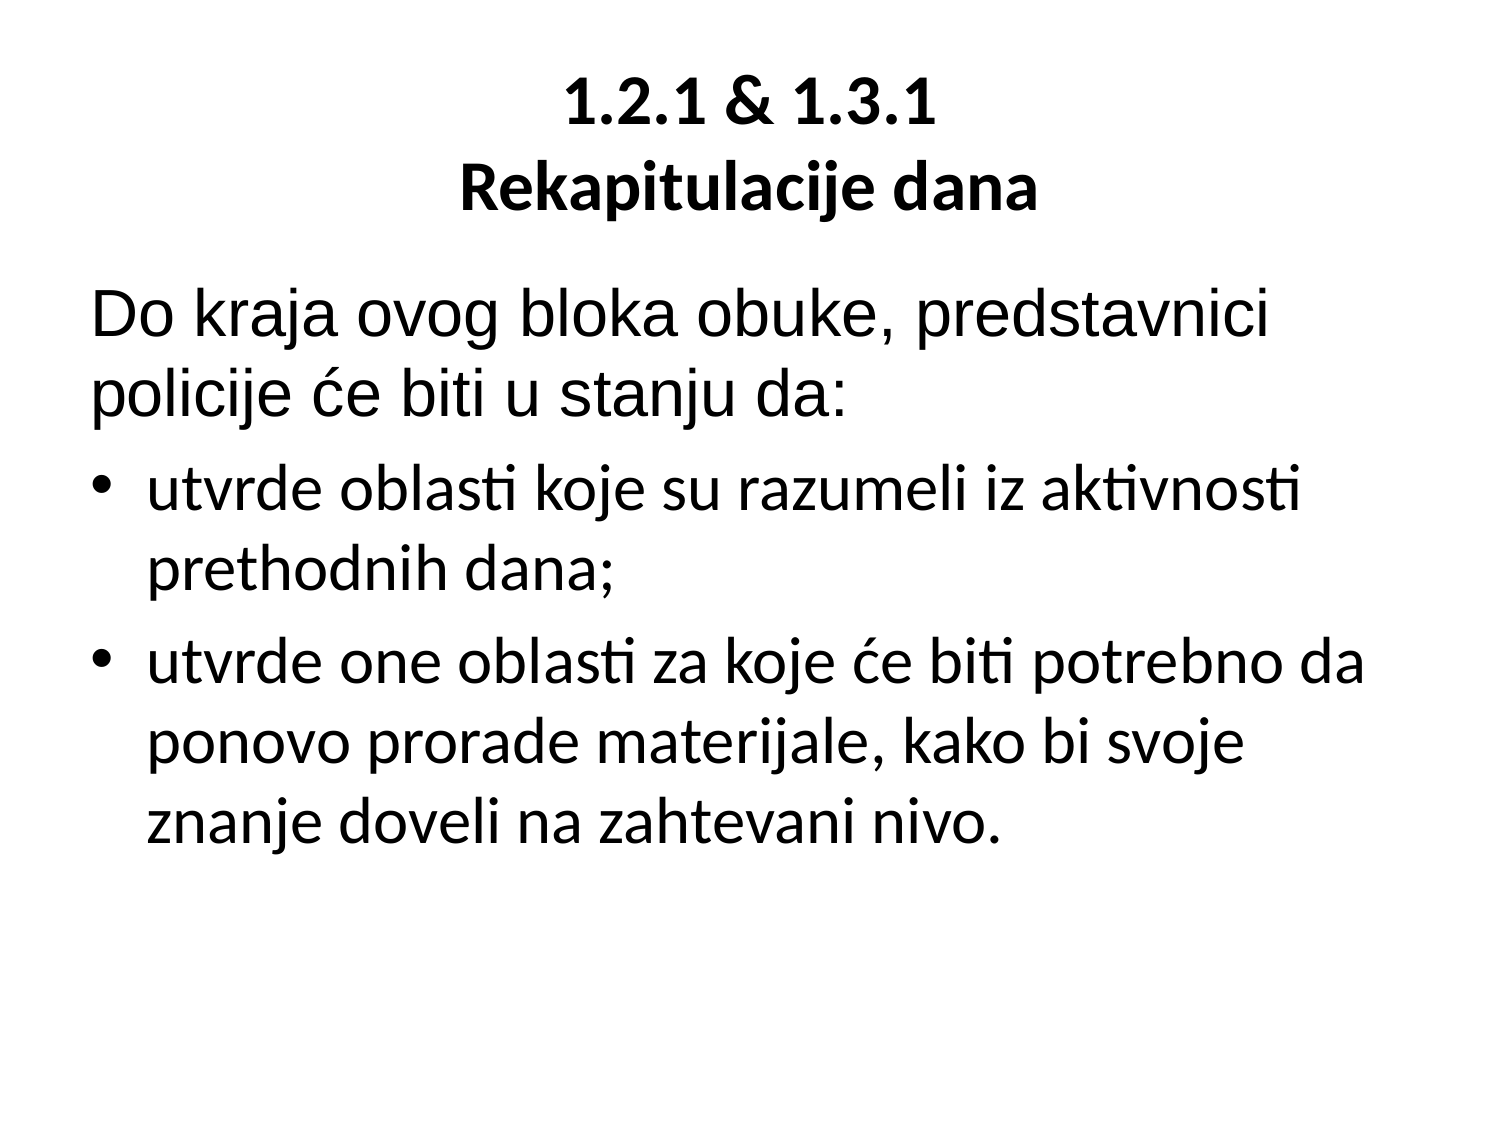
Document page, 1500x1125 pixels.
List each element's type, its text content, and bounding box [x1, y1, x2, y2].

title 1.2.1 & 1.3.1 Rekapitulacije dana [74, 44, 1426, 233]
list Do kraja ovog bloka obuke, predstavnici policije će biti u stanju da: utvrde oblasti koje su razumeli iz aktivnosti prethodnih dana; utvrde one oblasti za koje će biti potrebno da ponovo prorade materijale, kako bi svoje znanje doveli na zahtevani nivo. [74, 262, 1426, 1006]
